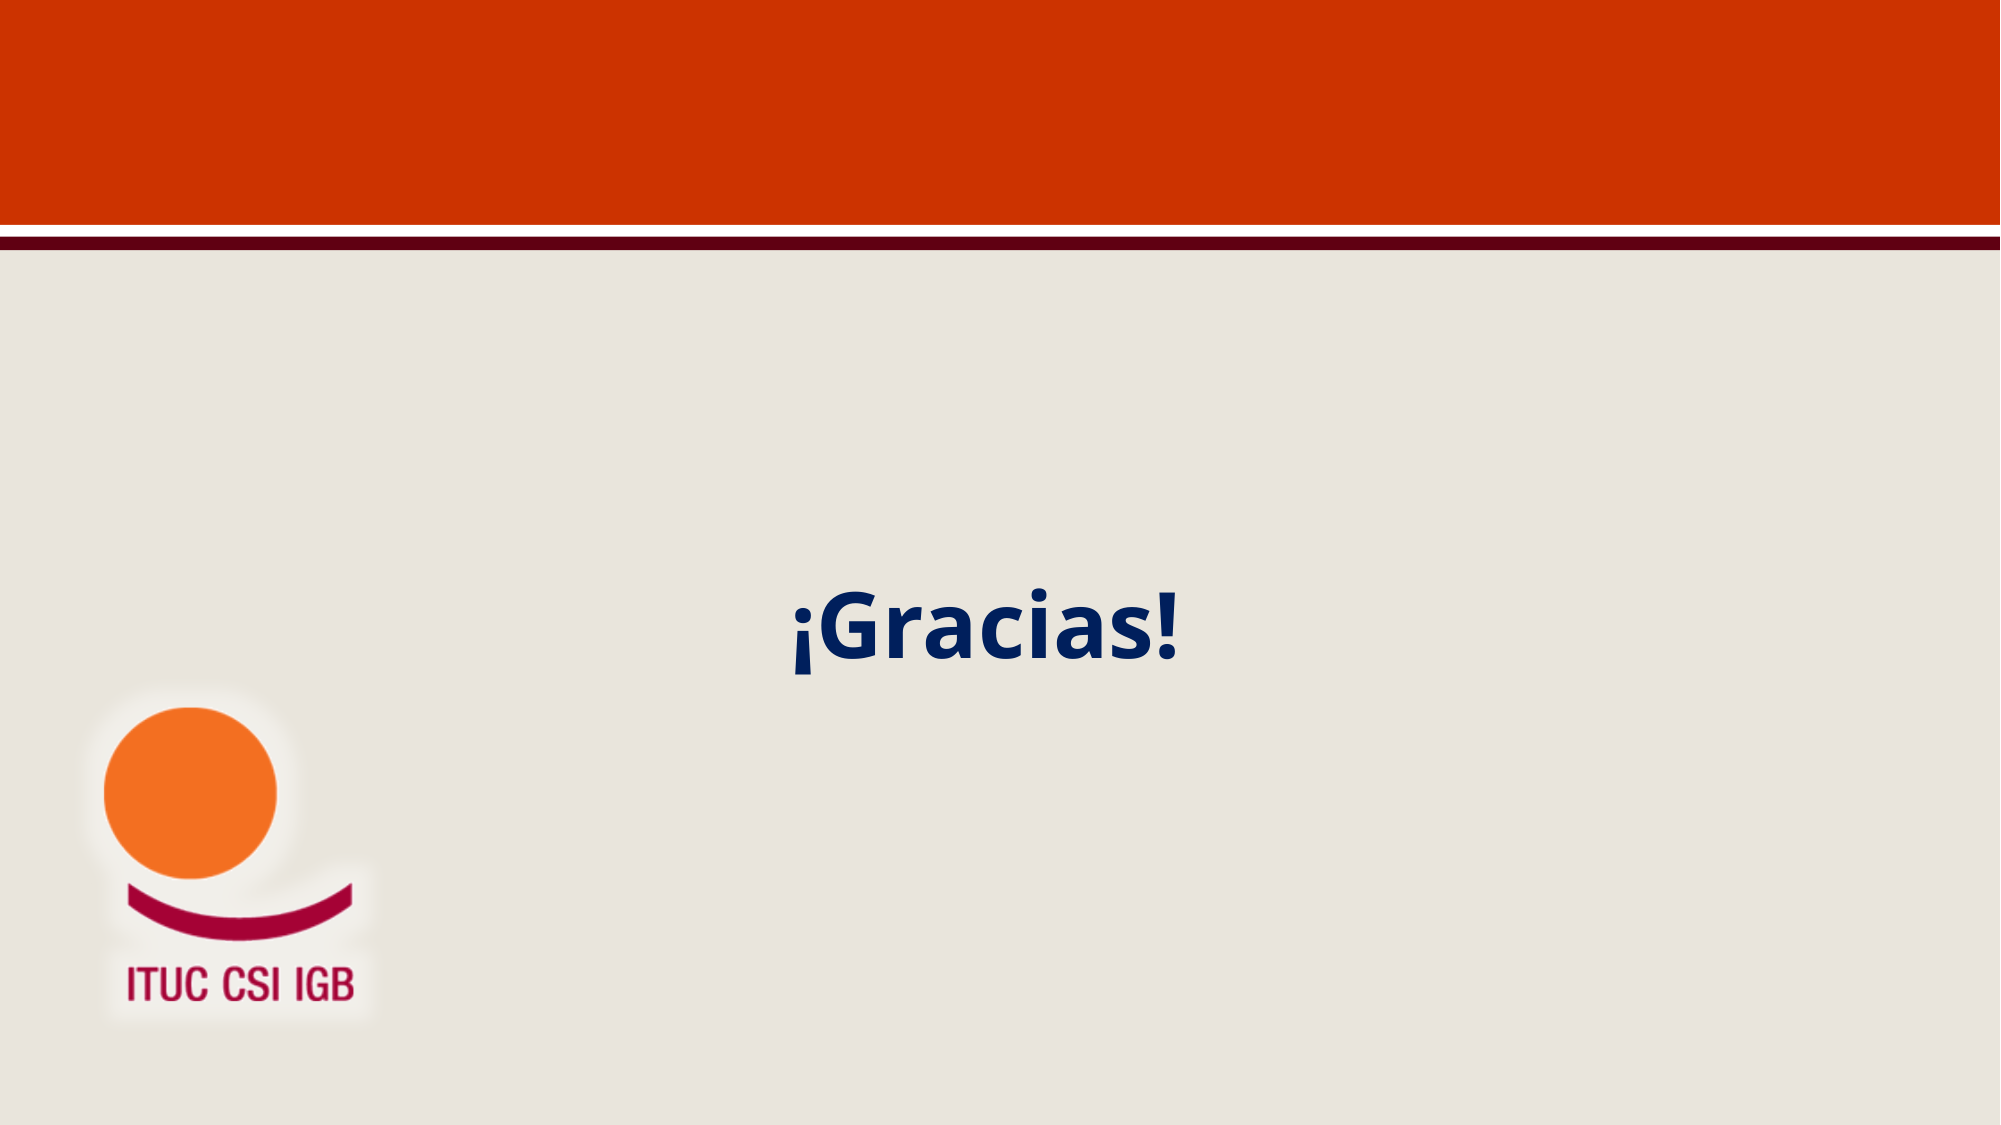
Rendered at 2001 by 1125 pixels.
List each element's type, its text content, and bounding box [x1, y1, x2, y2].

title ¡Gracias! [198, 515, 1774, 686]
picture [97, 704, 381, 1017]
